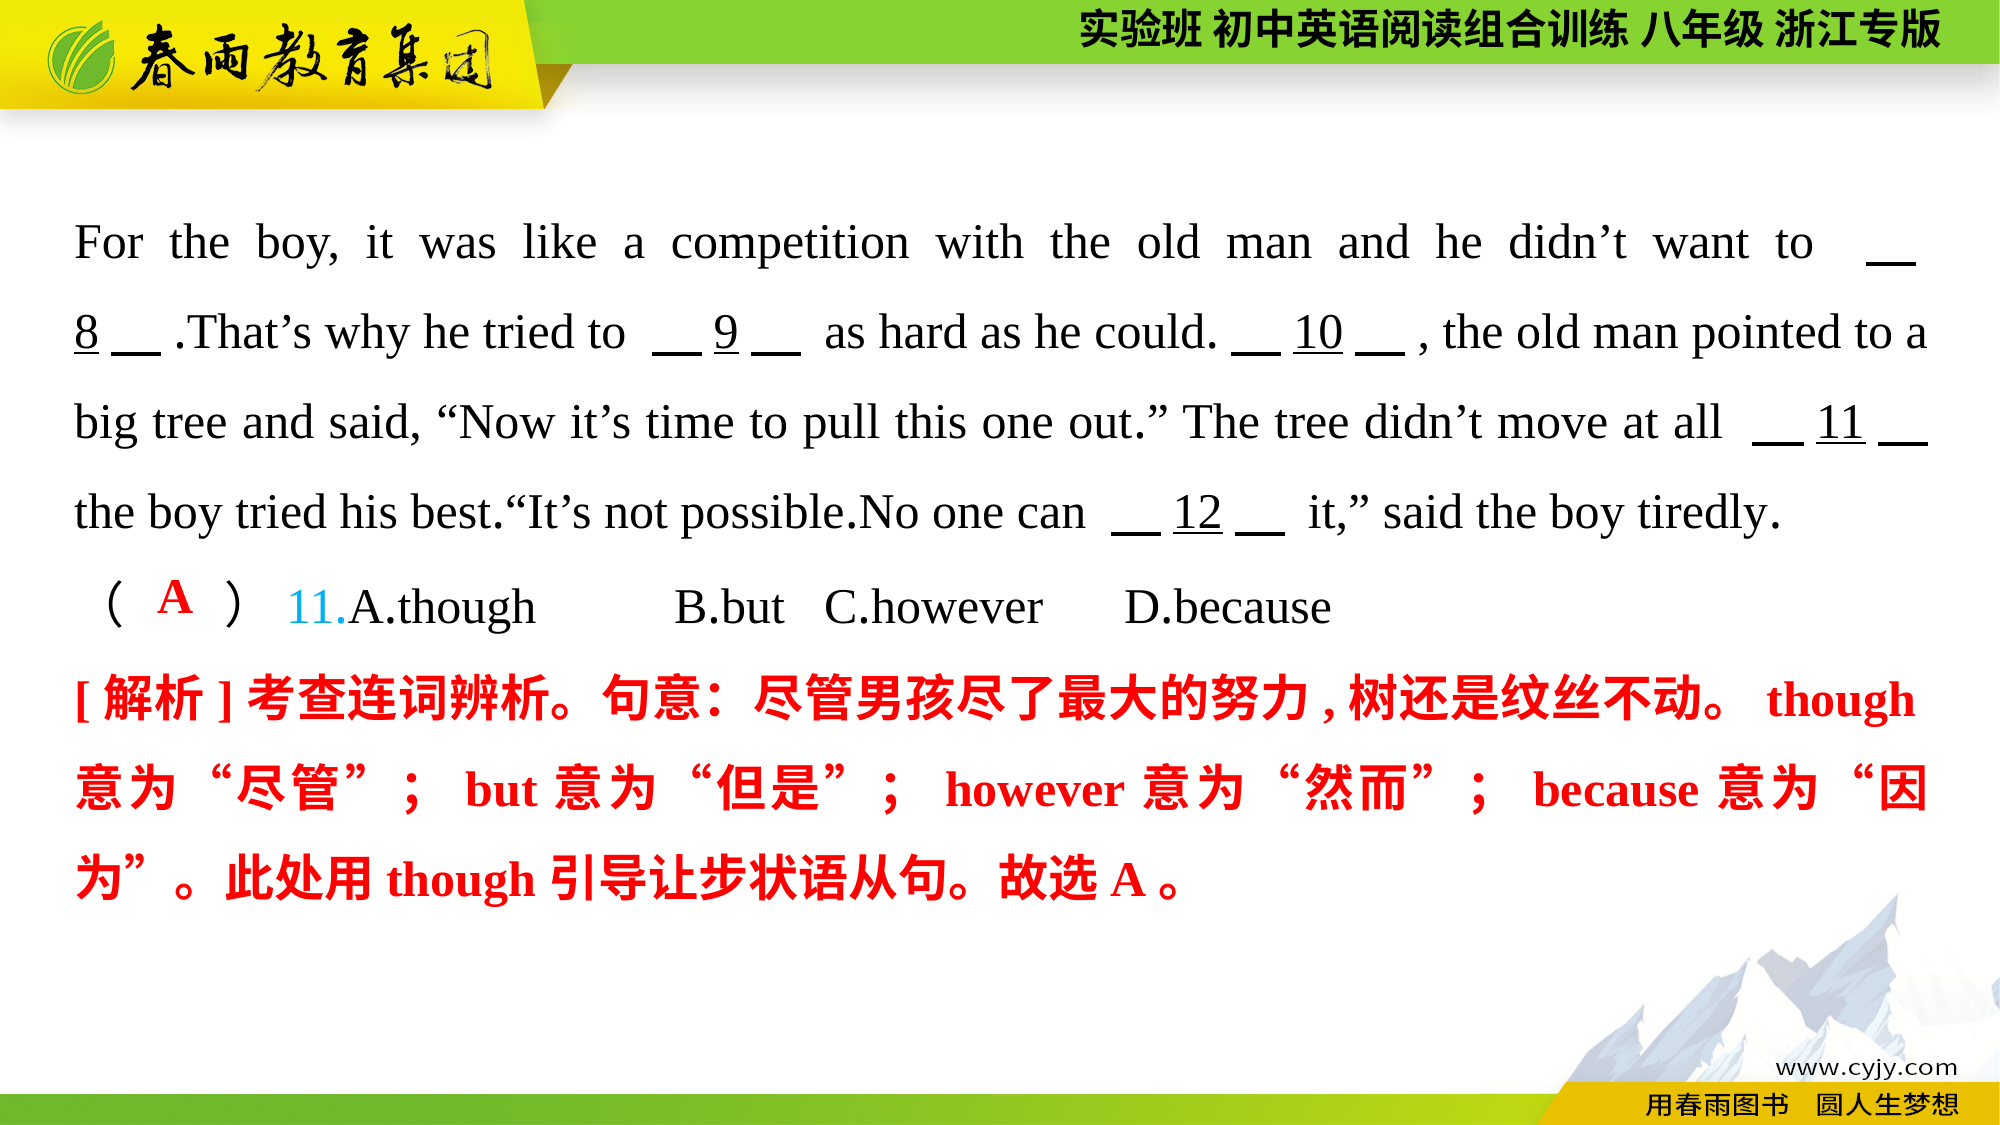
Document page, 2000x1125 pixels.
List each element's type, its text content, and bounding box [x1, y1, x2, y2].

picture [0, 0, 2000, 1125]
list For the boy, it was like a competition with the old man and he didn’t want to 8 .That’s why he tried to 9 as hard as he could. 10 , the old man pointed to a big tree and said, “Now it’s time to pull this one out.” The tree didn’t move at all 11 the boy tried his best.“It’s not possible.No one can 12 it,” said the boy tiredly. [59, 170, 1944, 539]
text_box [解析]考查连词辨析。句意：尽管男孩尽了最大的努力,树还是纹丝不动。though意为“尽管”；but意为“但是”；however意为“然而”；because意为“因为”。此处用though引导让步状语从句。故选A。 [59, 641, 1944, 914]
text_box （ ）11.A.though B.but C.however D.because [59, 539, 1944, 641]
text_box A [142, 555, 209, 631]
